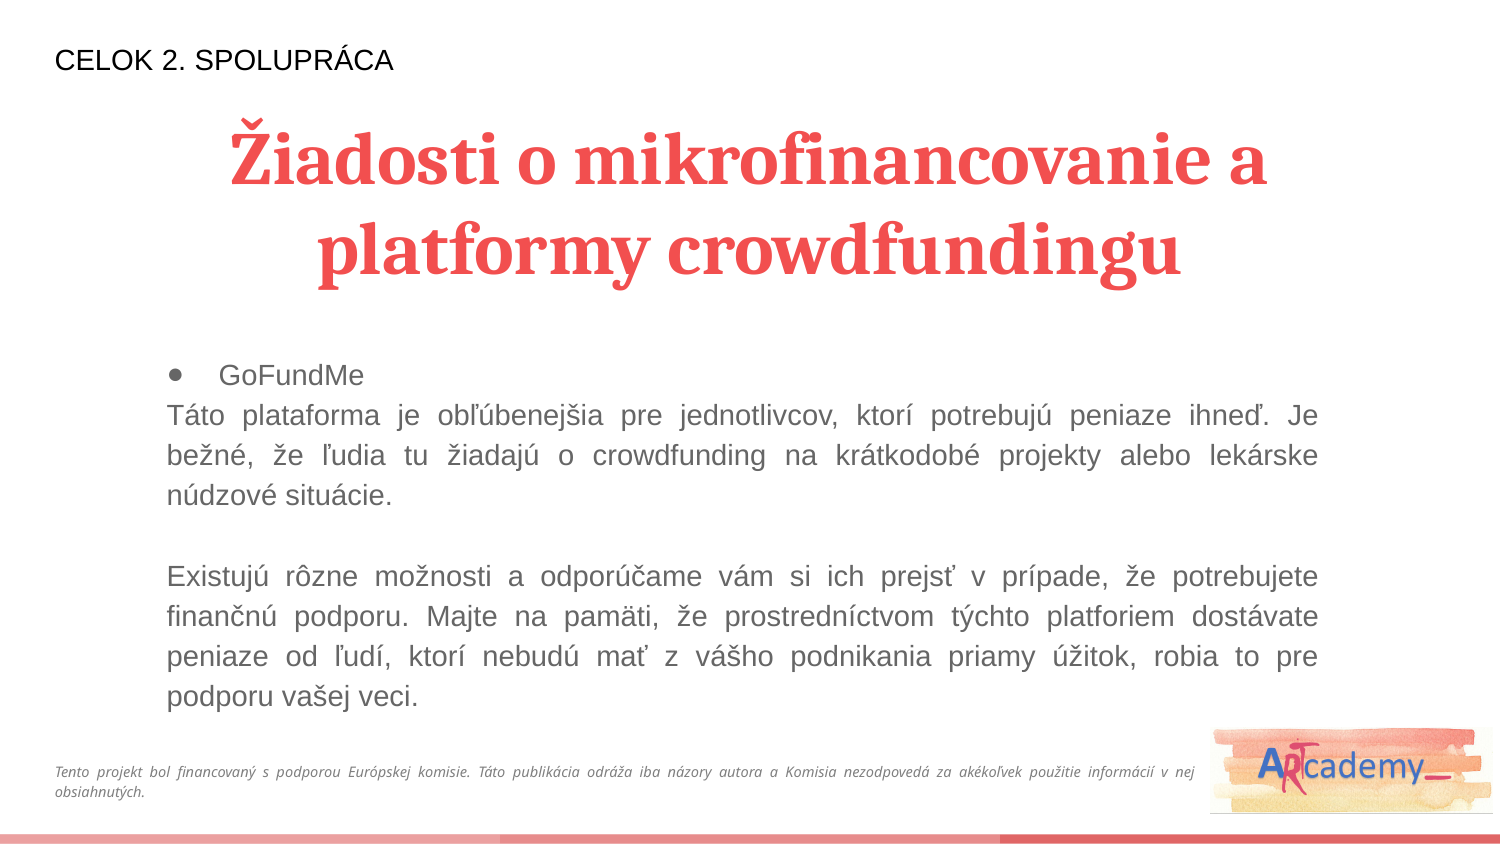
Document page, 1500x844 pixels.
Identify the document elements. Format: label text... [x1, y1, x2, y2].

title Žiadosti o mikrofinancovanie a platformy crowdfundingu [164, 135, 1336, 305]
picture [1210, 709, 1493, 844]
list GoFundMe Táto plataforma je obľúbenejšia pre jednotlivcov, ktorí potrebujú peniaze ihneď. Je bežné, že ľudia tu žiadajú o crowdfunding na krátkodobé projekty alebo lekárske núdzové situácie. Existujú rôzne možnosti a odporúčame vám si ich prejsť v prípade, že potrebujete finančnú podporu. Majte na pamäti, že prostredníctvom týchto platforiem dostávate peniaze od ľudí, ktorí nebudú mať z vášho podnikania priamy úžitok, robia to pre podporu vašej veci. [128, 335, 1336, 702]
text_box CELOK 2. SPOLUPRÁCA [39, 33, 461, 84]
text_box Tento projekt bol financovaný s podporou Európskej komisie. Táto publikácia odráža iba názory autora a Komisia nezodpovedá za akékoľvek použitie informácií v nej obsiahnutých. [39, 754, 1205, 799]
